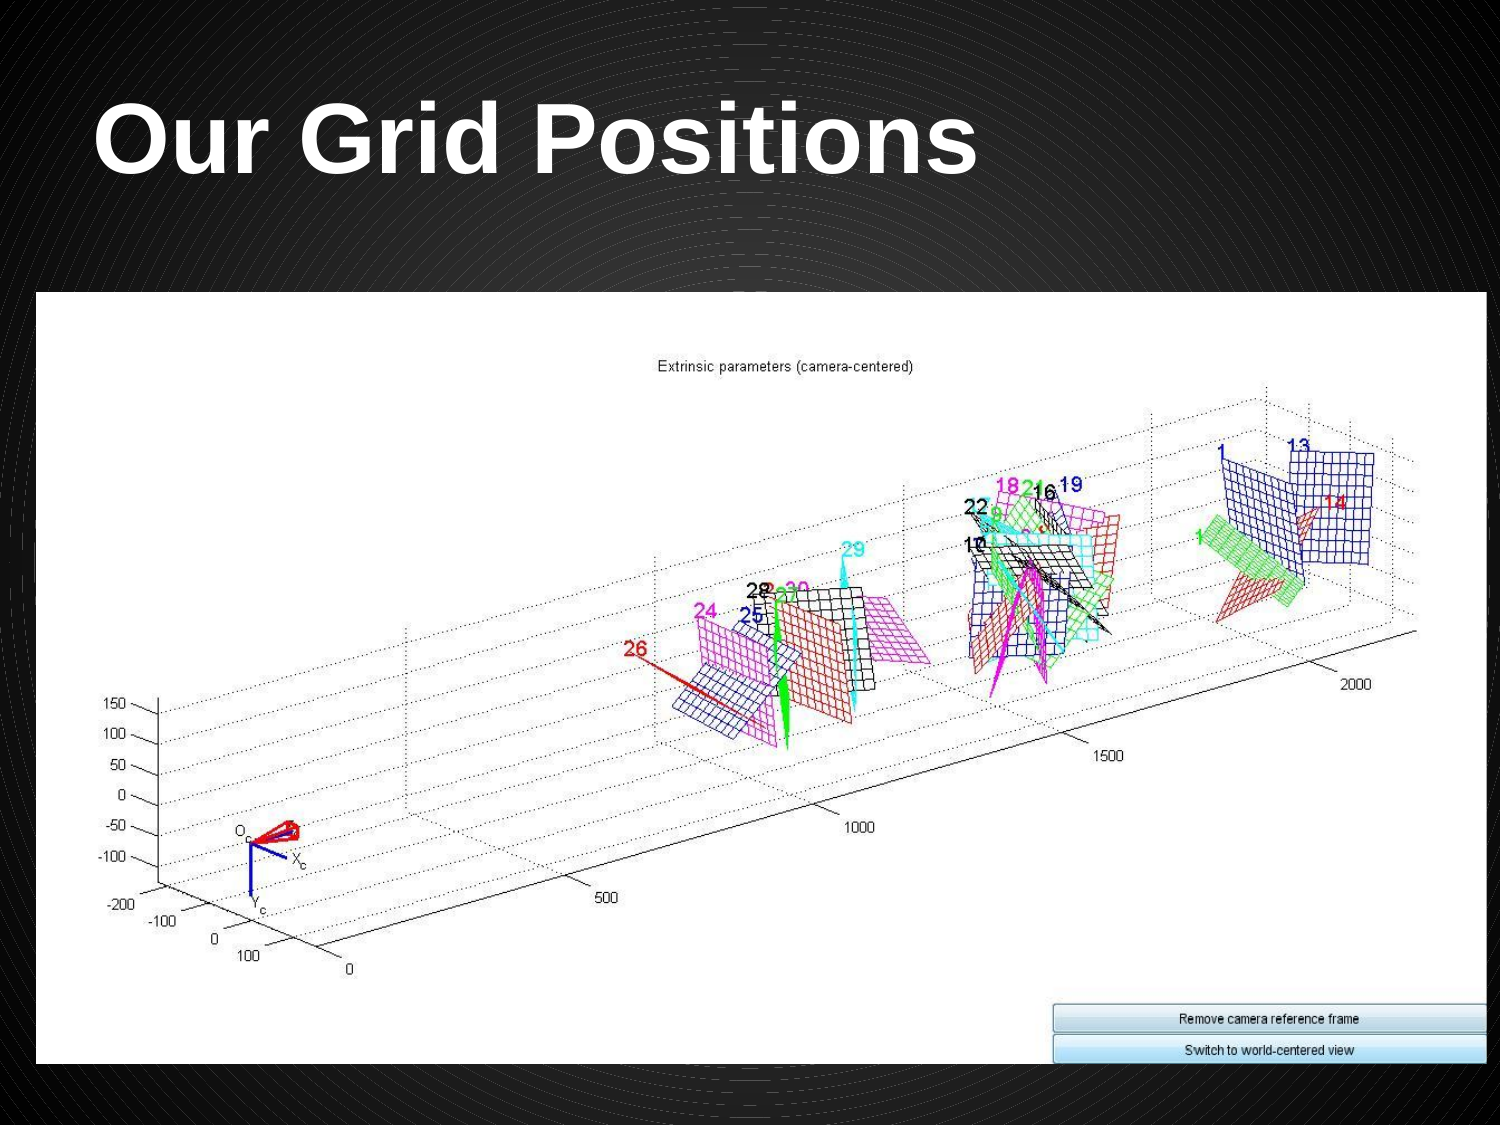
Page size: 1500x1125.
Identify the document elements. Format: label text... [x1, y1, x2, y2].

text_box [36, 292, 1487, 1064]
text_box Our Grid Positions [77, 59, 1397, 209]
